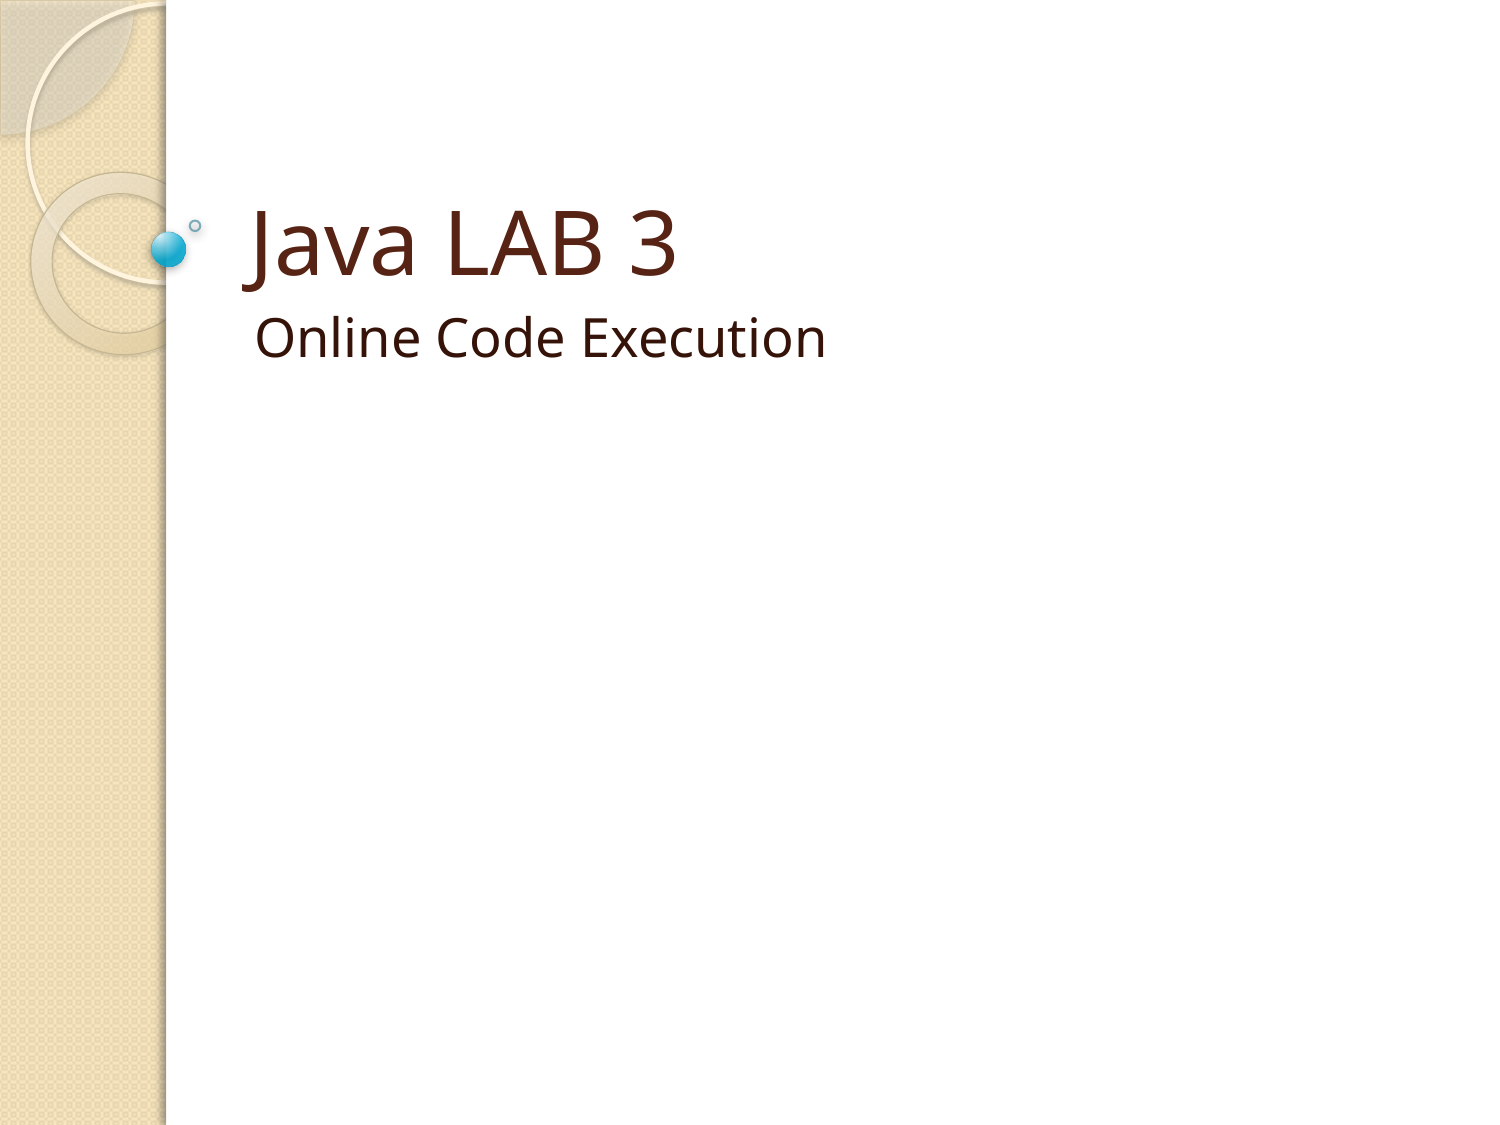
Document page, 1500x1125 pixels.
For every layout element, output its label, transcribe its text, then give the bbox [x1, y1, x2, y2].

title Java LAB 3 [234, 59, 1450, 301]
subtitle Online Code Execution [234, 303, 1450, 591]
